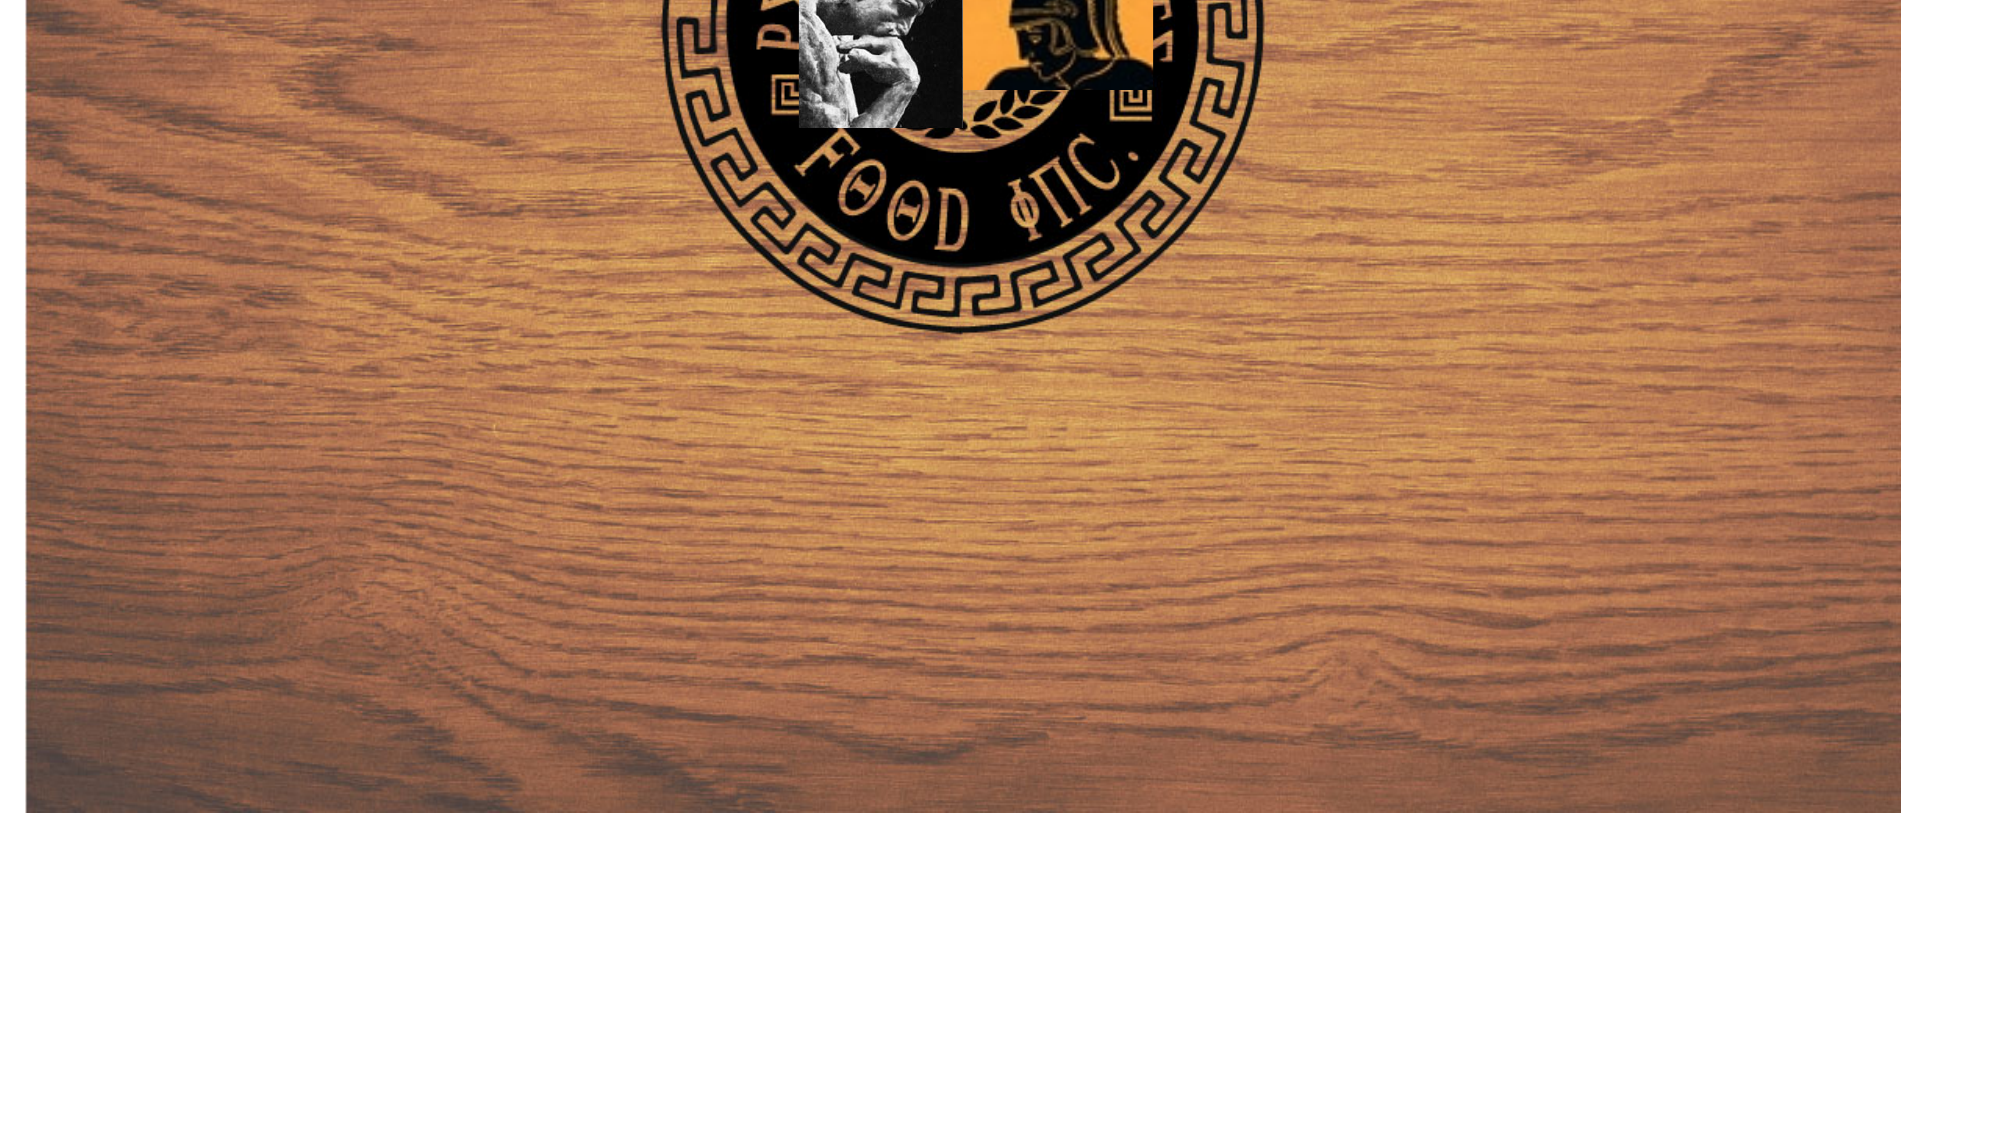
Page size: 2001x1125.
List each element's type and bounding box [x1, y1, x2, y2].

picture [25, 0, 1901, 813]
